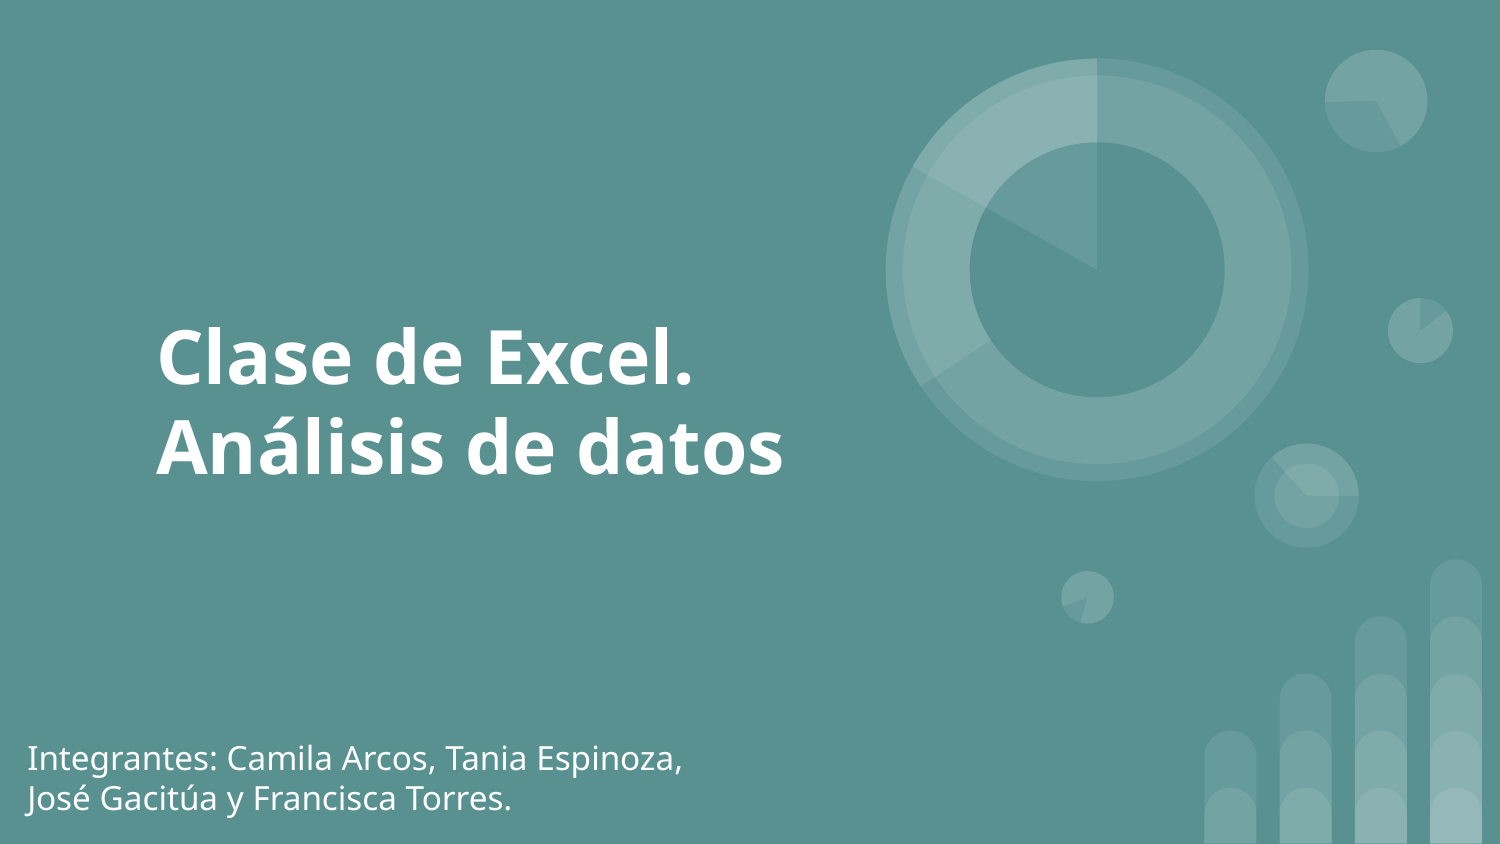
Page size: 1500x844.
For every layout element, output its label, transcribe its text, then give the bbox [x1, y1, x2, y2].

subtitle Integrantes: Camila Arcos, Tania Espinoza, José Gacitúa y Francisca Torres. [12, 722, 711, 834]
title Clase de Excel. Análisis de datos [141, 246, 840, 554]
